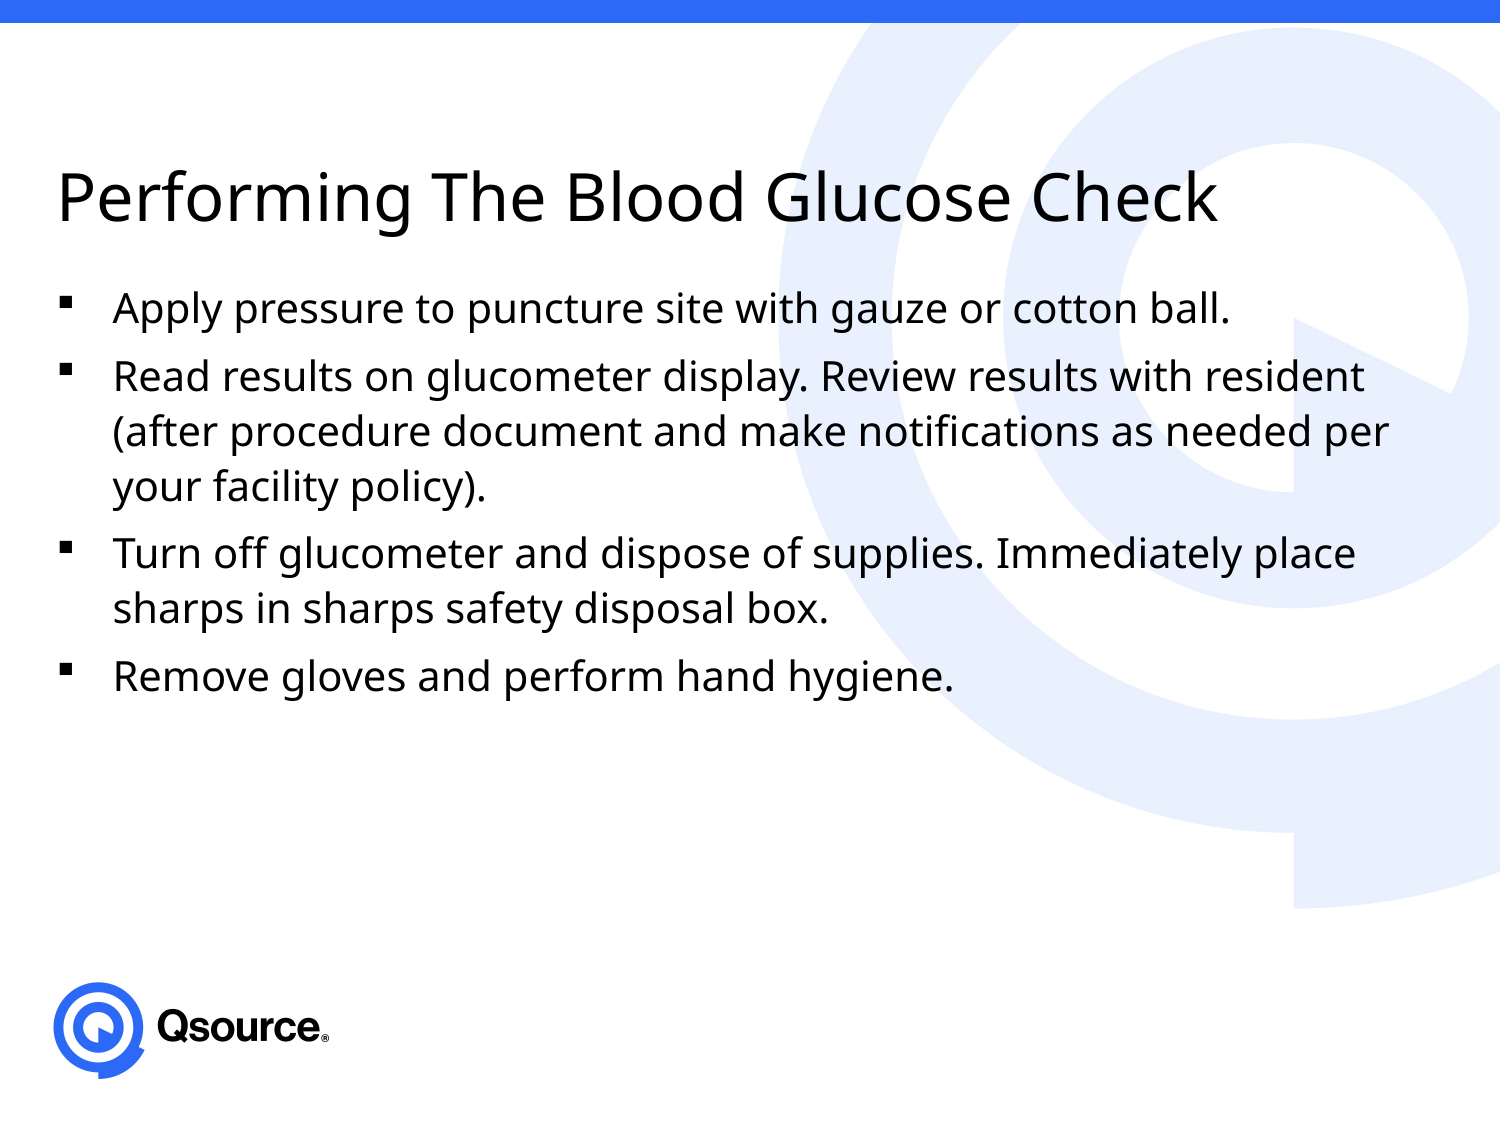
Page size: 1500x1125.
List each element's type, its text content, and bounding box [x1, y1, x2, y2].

picture [0, 0, 1500, 1125]
title Performing The Blood Glucose Check [55, 109, 1445, 291]
list Apply pressure to puncture site with gauze or cotton ball. Read results on glucometer display. Review results with resident (after procedure document and make notifications as needed per your facility policy). Turn off glucometer and dispose of supplies. Immediately place sharps in sharps safety disposal box. Remove gloves and perform hand hygiene. [55, 291, 1445, 849]
